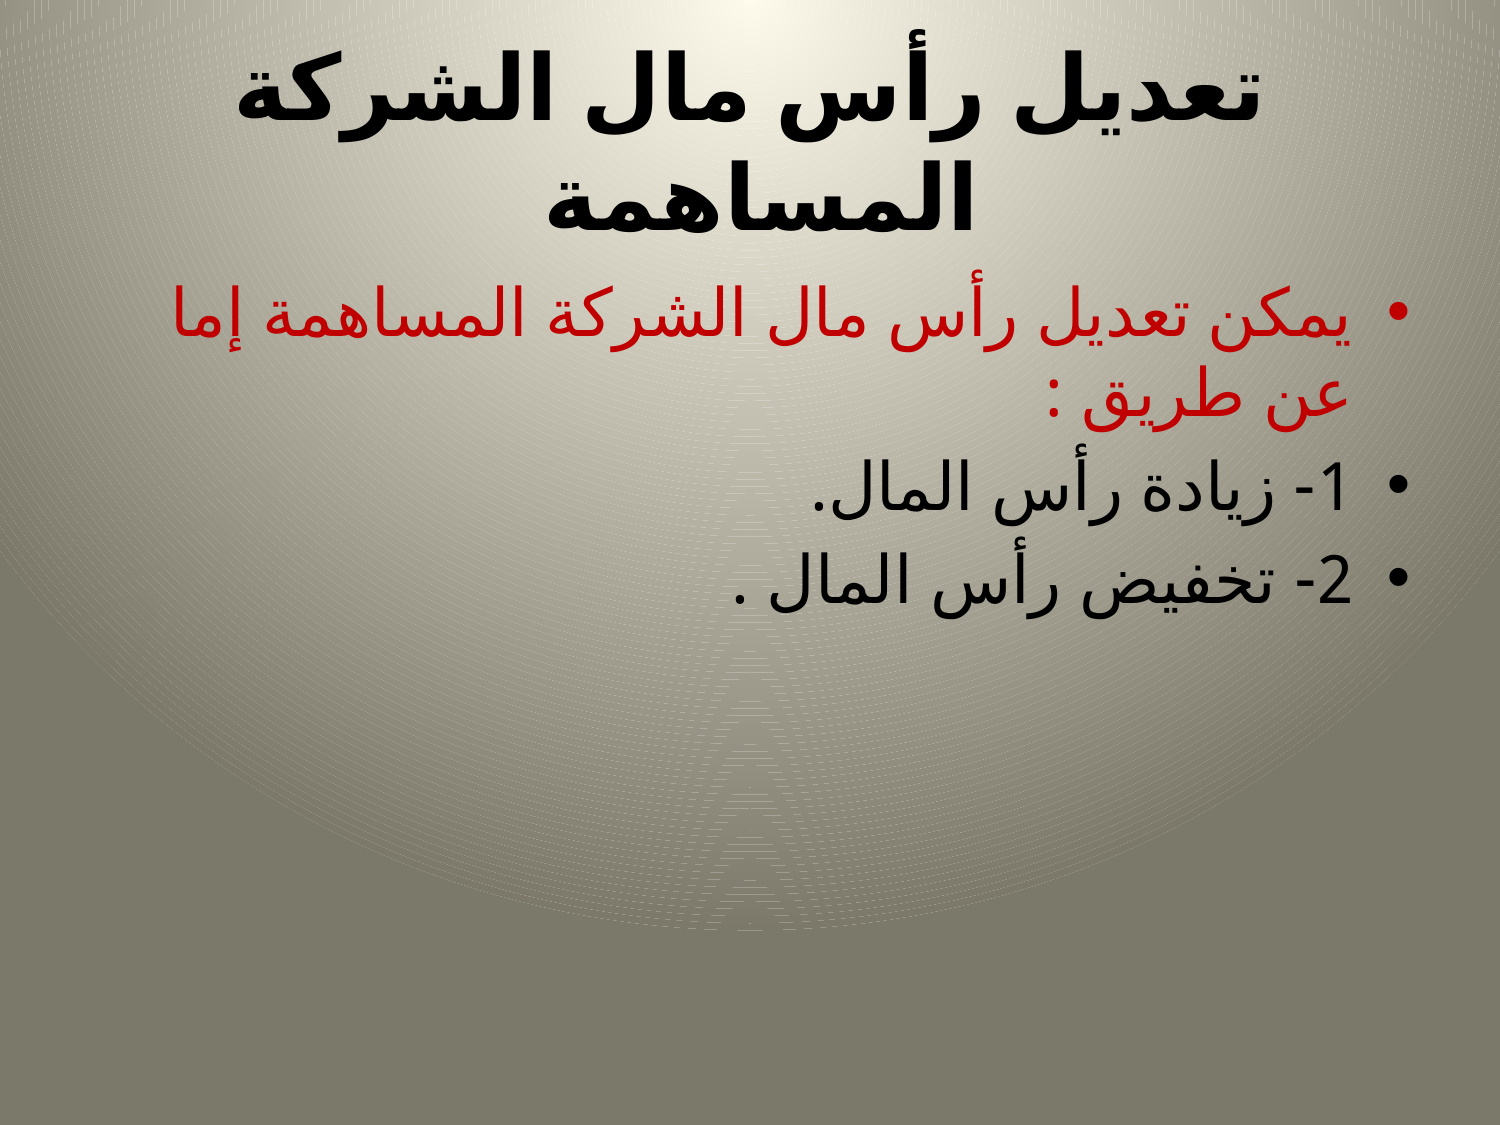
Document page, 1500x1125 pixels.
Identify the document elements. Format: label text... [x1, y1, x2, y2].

list يمكن تعديل رأس مال الشركة المساهمة إما عن طريق : 1- زيادة رأس المال. 2- تخفيض رأس المال . [75, 262, 1425, 1005]
title تعديل رأس مال الشركة المساهمة [75, 45, 1425, 233]
